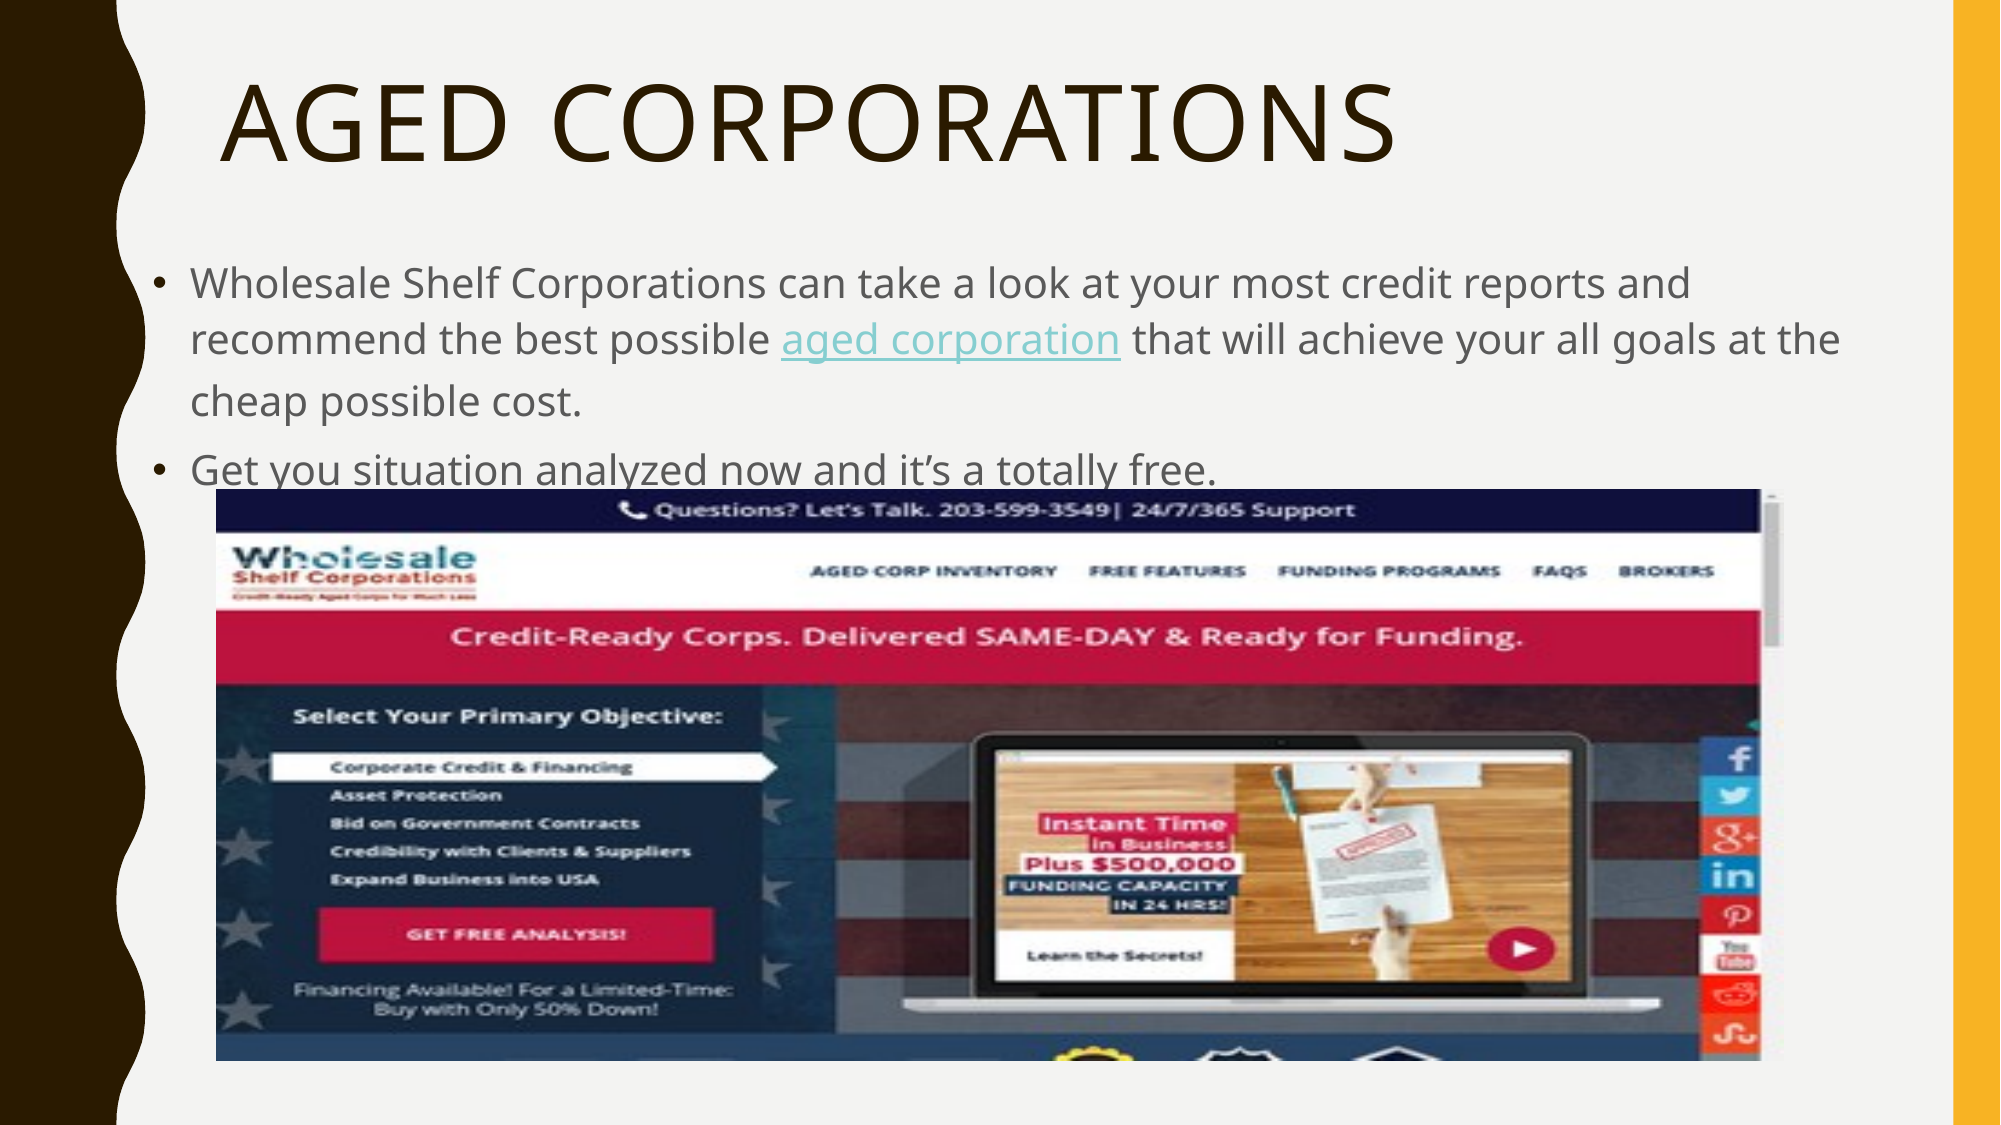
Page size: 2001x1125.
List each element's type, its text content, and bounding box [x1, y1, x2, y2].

list Wholesale Shelf Corporations can take a look at your most credit reports and recommend the best possible aged corporation that will achieve your all goals at the cheap possible cost. Get you situation analyzed now and it’s a totally free. [137, 244, 1863, 554]
picture [216, 489, 1784, 1061]
title Aged Corporations [205, 62, 1875, 308]
